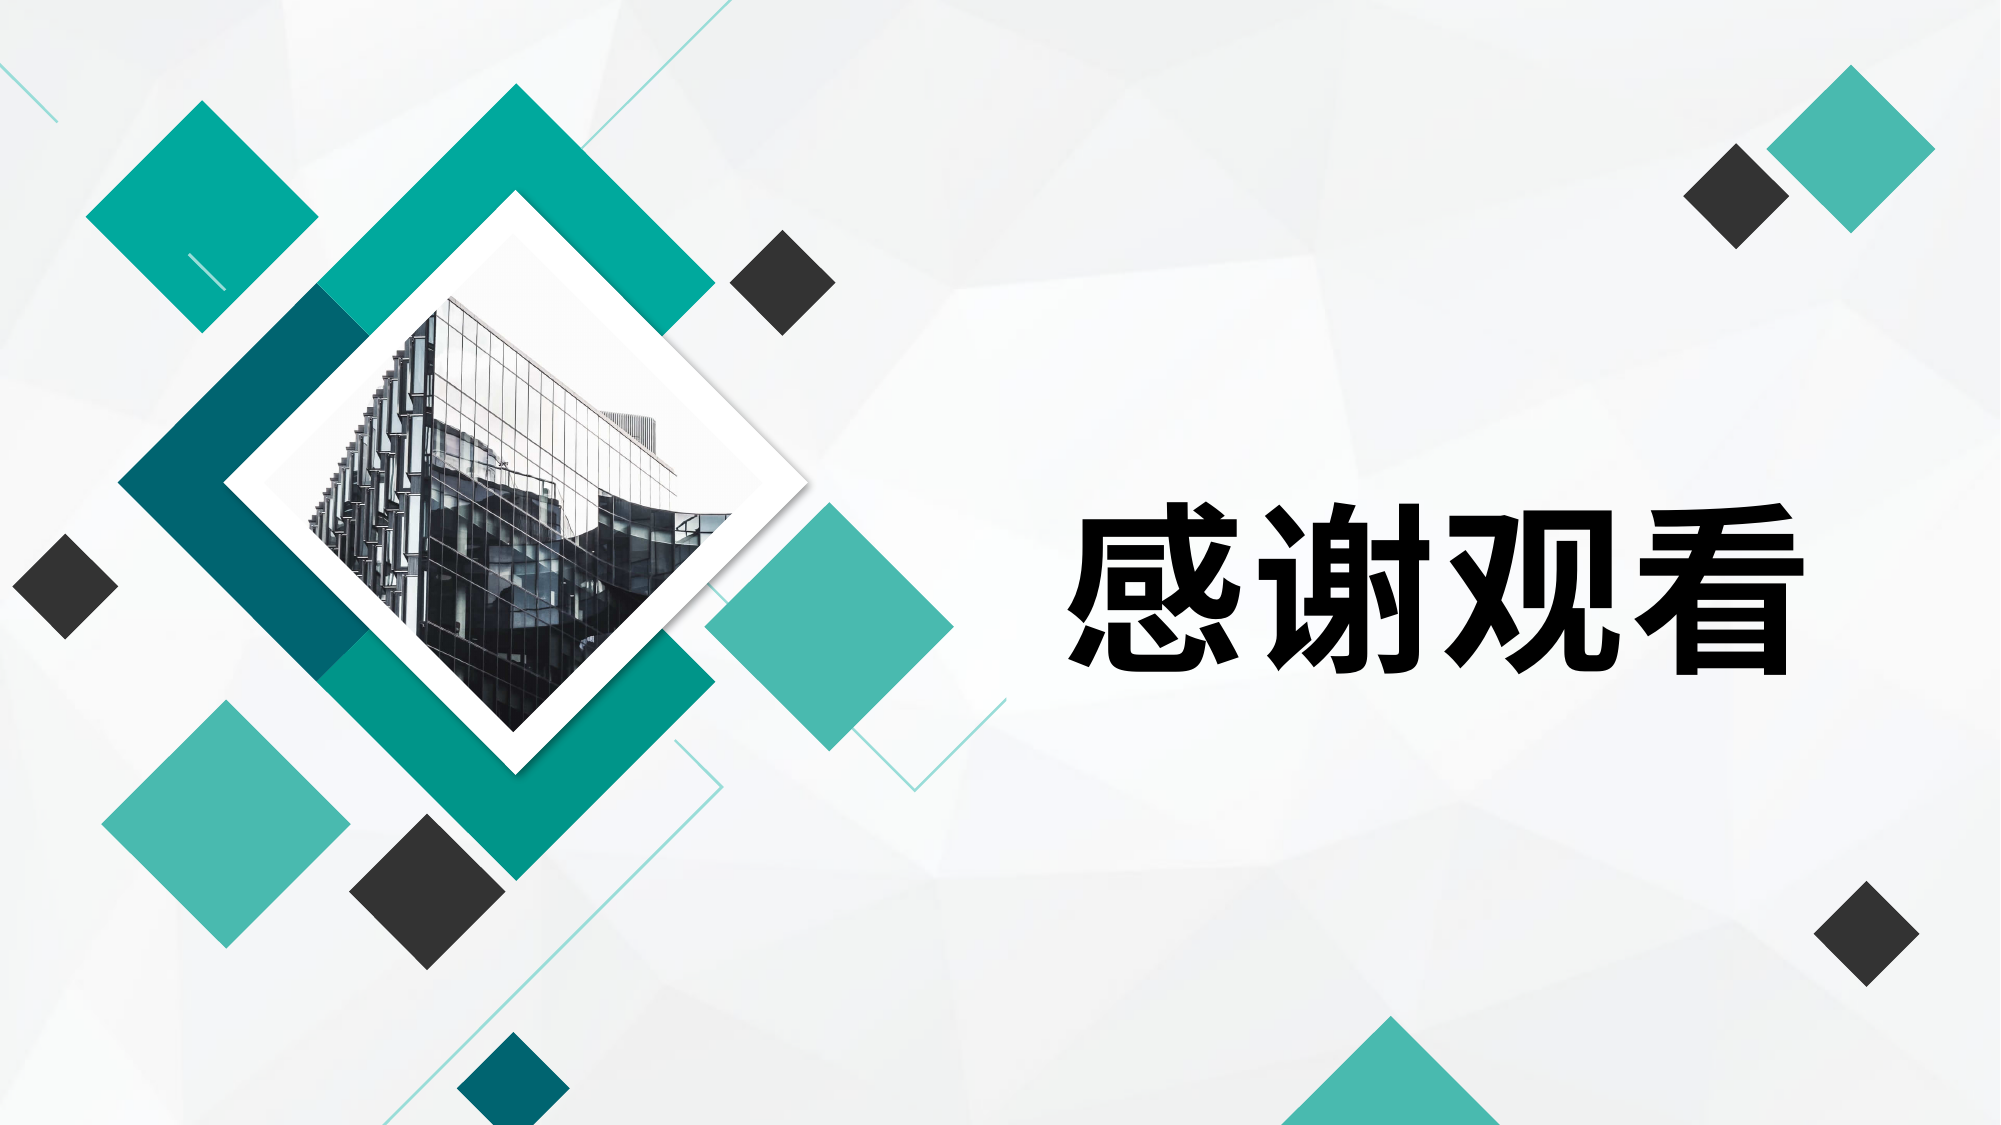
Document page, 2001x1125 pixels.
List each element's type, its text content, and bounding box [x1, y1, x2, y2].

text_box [0, 0, 1007, 1125]
text_box [1683, 143, 1790, 250]
text_box [1766, 64, 1936, 234]
text_box [1813, 880, 1920, 987]
text_box 感谢观看 [1047, 467, 1877, 703]
text_box [1281, 1015, 1500, 1125]
